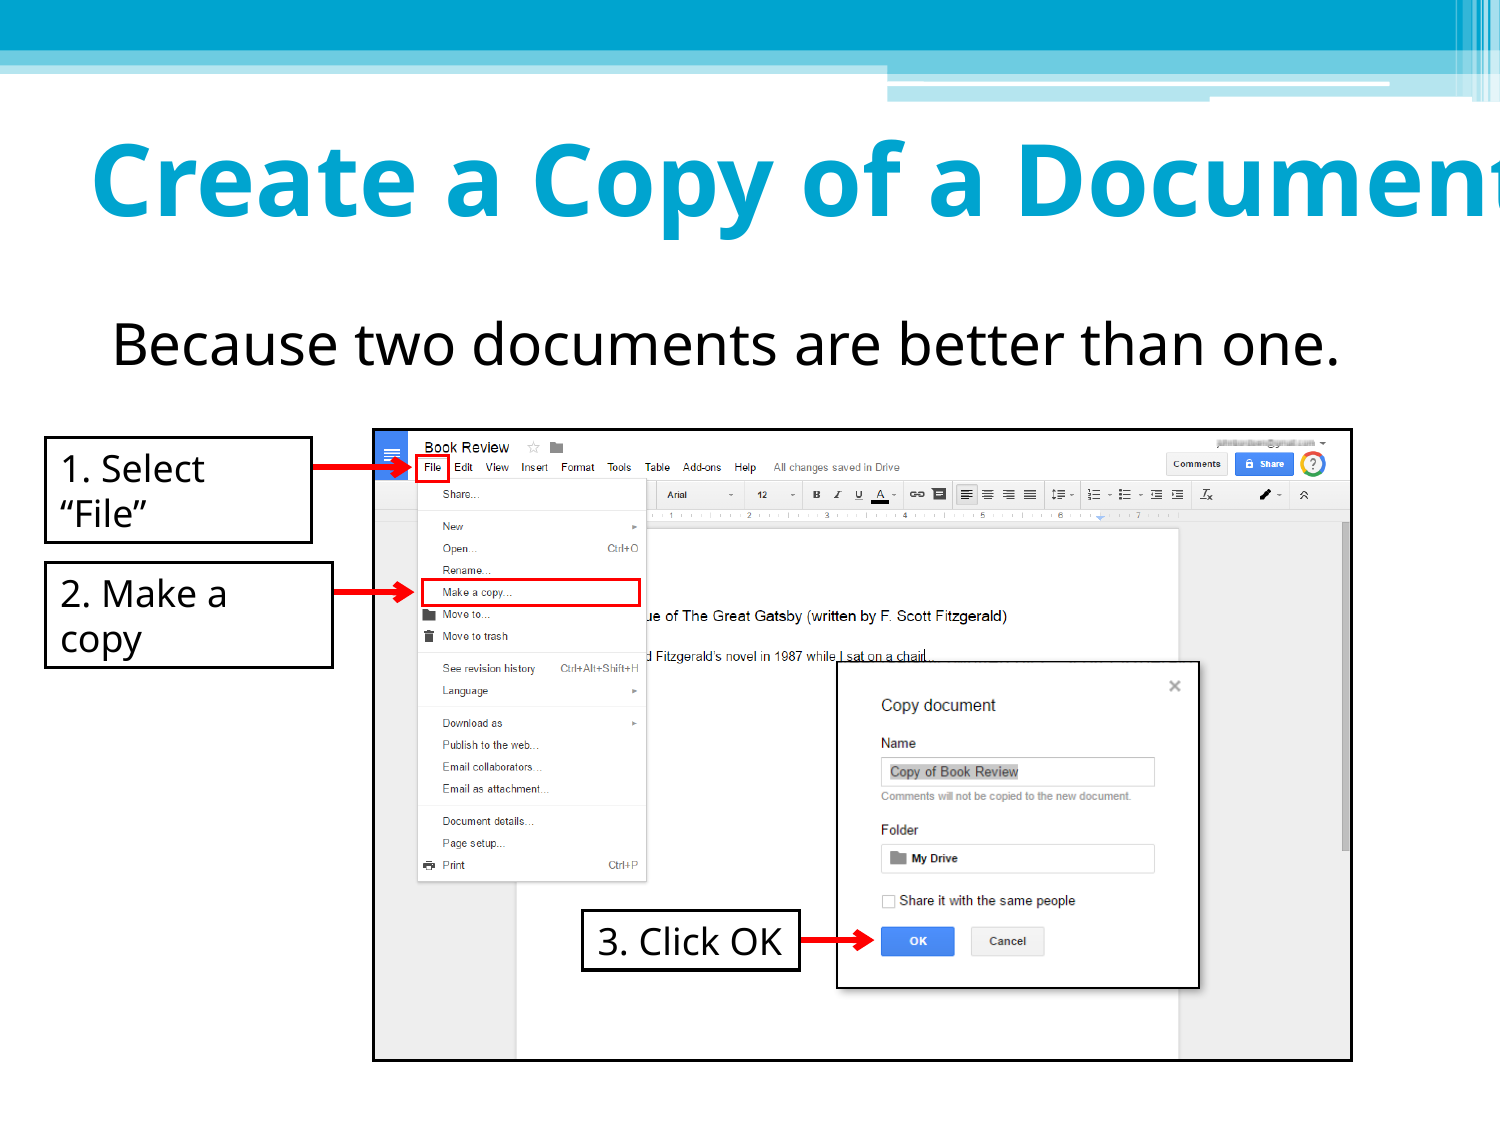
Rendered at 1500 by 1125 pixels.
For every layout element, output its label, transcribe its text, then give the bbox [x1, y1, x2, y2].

list Because two documents are better than one. [75, 299, 1418, 925]
title Create a Copy of a Document [75, 90, 1500, 263]
text_box 2. Make a copy [45, 562, 333, 668]
picture [374, 431, 1350, 1060]
text_box 1. Select “File” [45, 437, 312, 543]
